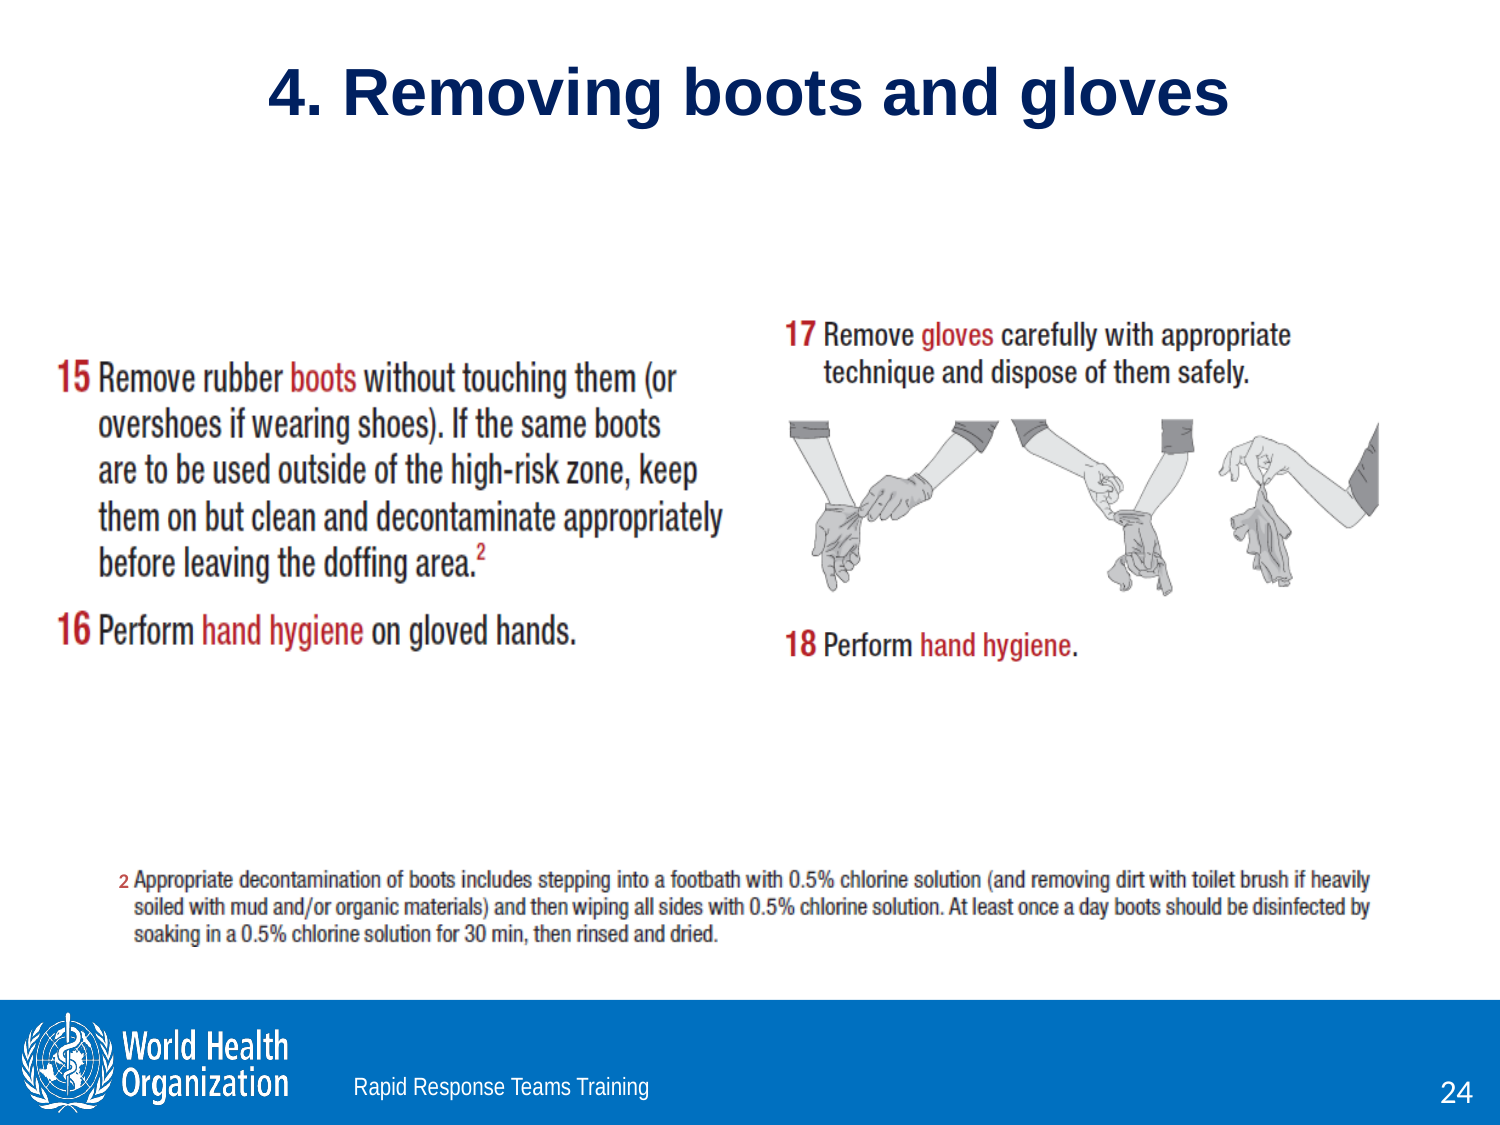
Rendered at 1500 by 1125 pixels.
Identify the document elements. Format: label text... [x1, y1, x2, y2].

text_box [103, 860, 1392, 947]
picture [773, 302, 1424, 667]
title 4. Removing boots and gloves [0, 0, 1500, 183]
picture [46, 337, 751, 667]
picture [21, 1012, 288, 1113]
